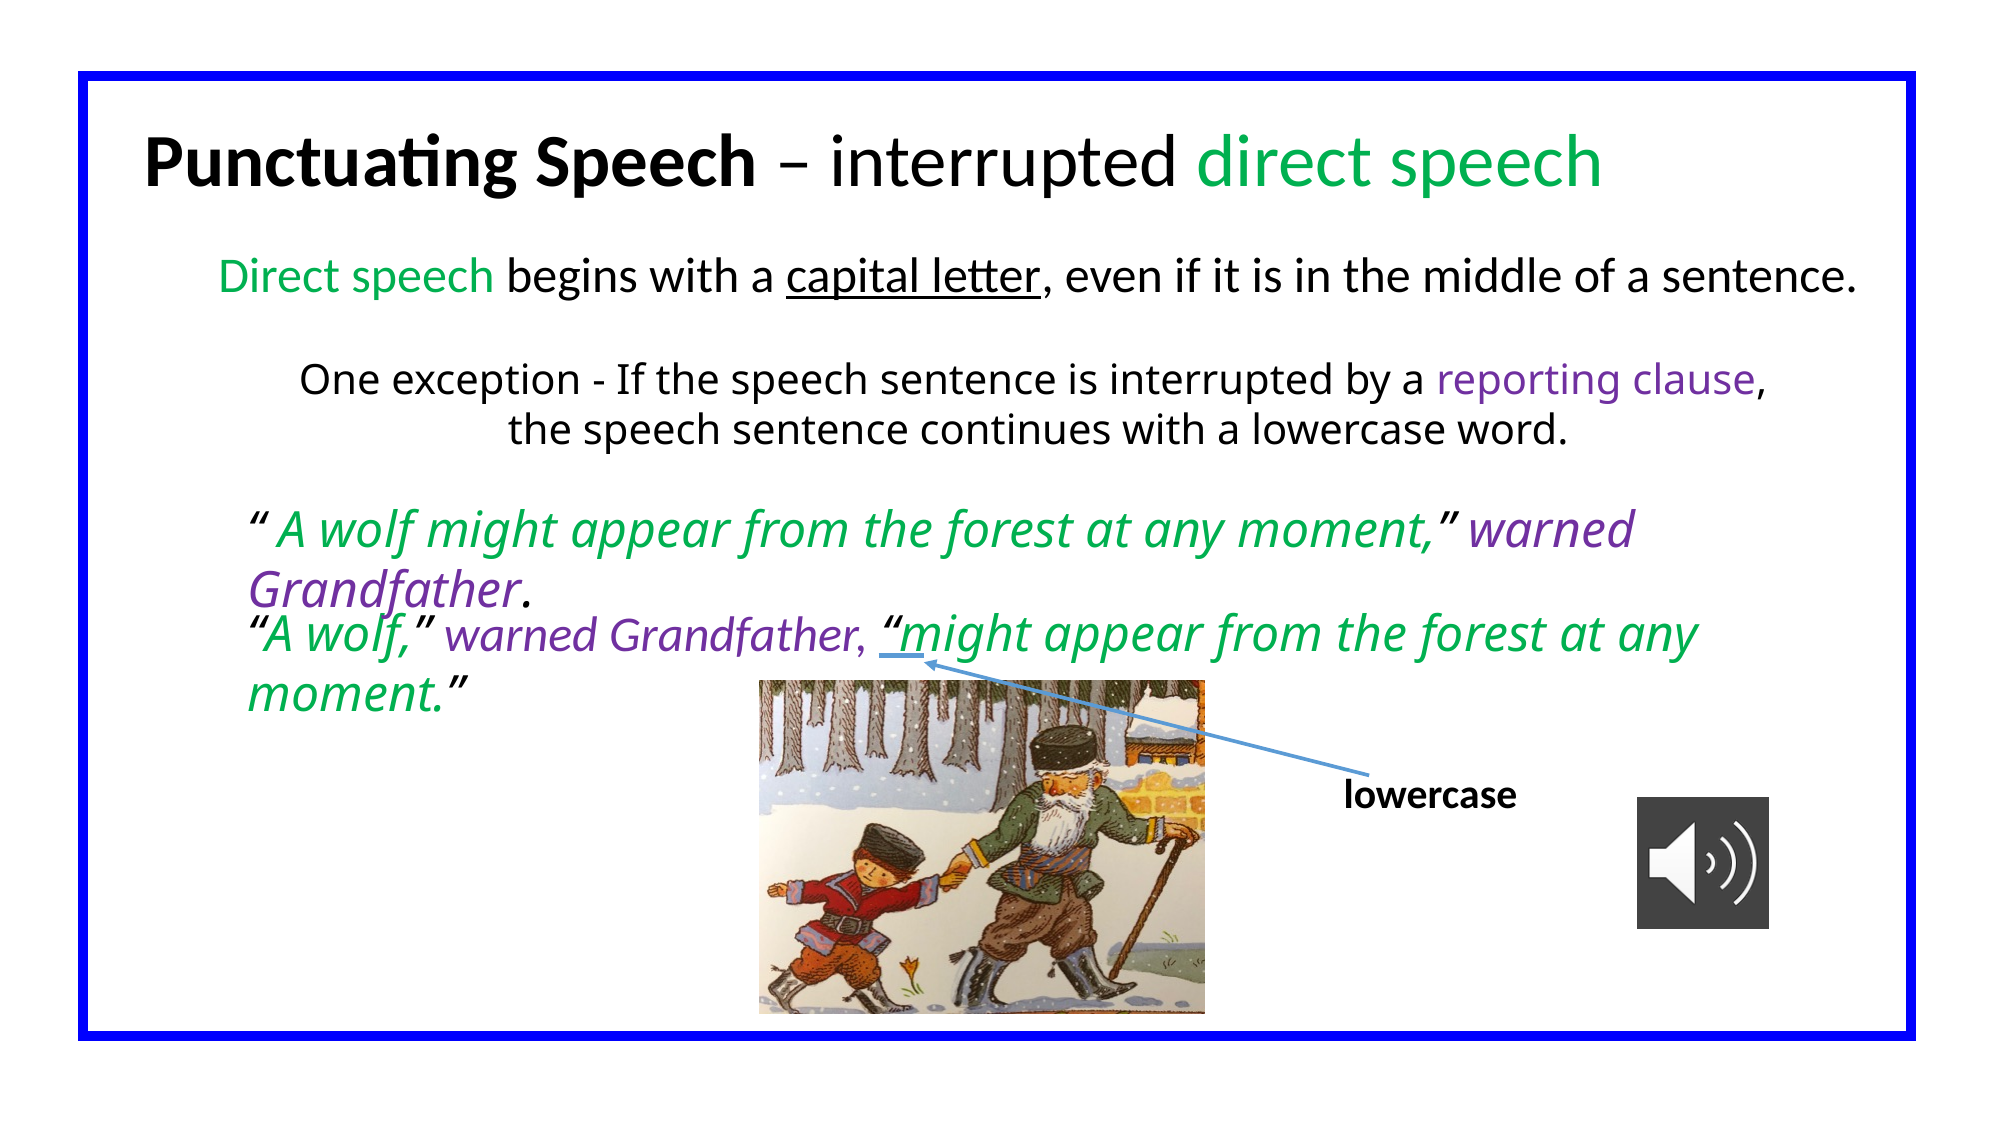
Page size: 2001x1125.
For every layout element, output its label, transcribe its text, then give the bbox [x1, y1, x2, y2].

text_box lowercase [1328, 759, 1533, 825]
text_box “ A wolf might appear from the forest at any moment,” warned Grandfather. [233, 490, 1814, 626]
text_box Punctuating Speech – interrupted direct speech [129, 103, 1865, 209]
picture [759, 680, 1205, 1015]
picture [1636, 796, 1770, 930]
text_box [923, 662, 1370, 776]
text_box Direct speech begins with a capital letter, even if it is in the middle of a sentence. One exception - If the speech sentence is interrupted by a reporting clause, the speech sentence continues with a lowercase word. [166, 235, 1911, 461]
text_box [82, 75, 1912, 1037]
